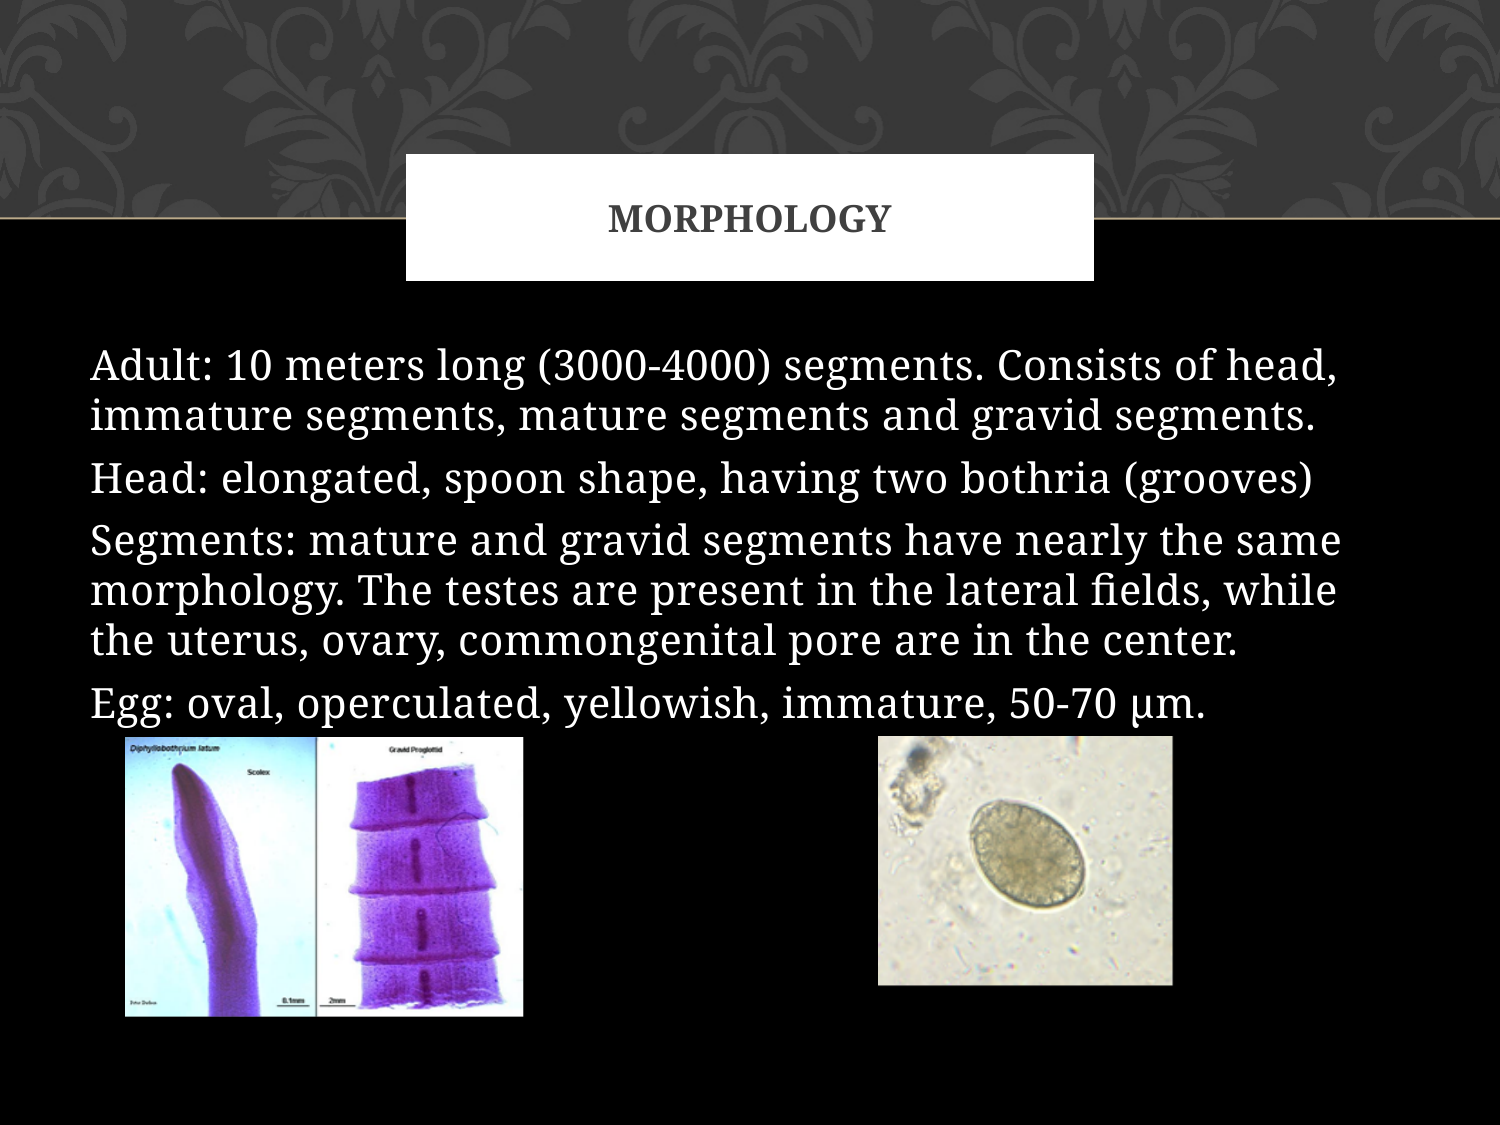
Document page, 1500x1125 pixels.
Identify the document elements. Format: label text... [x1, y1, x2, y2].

list Adult: 10 meters long (3000-4000) segments. Consists of head, immature segments, mature segments and gravid segments. Head: elongated, spoon shape, having two bothria (grooves) Segments: mature and gravid segments have nearly the same morphology. The testes are present in the lateral fields, while the uterus, ovary, commongenital pore are in the center. Egg: oval, operculated, yellowish, immature, 50-70 µm. [75, 331, 1425, 1000]
picture [124, 737, 526, 1018]
title morphology [406, 154, 1094, 281]
picture [877, 736, 1176, 988]
